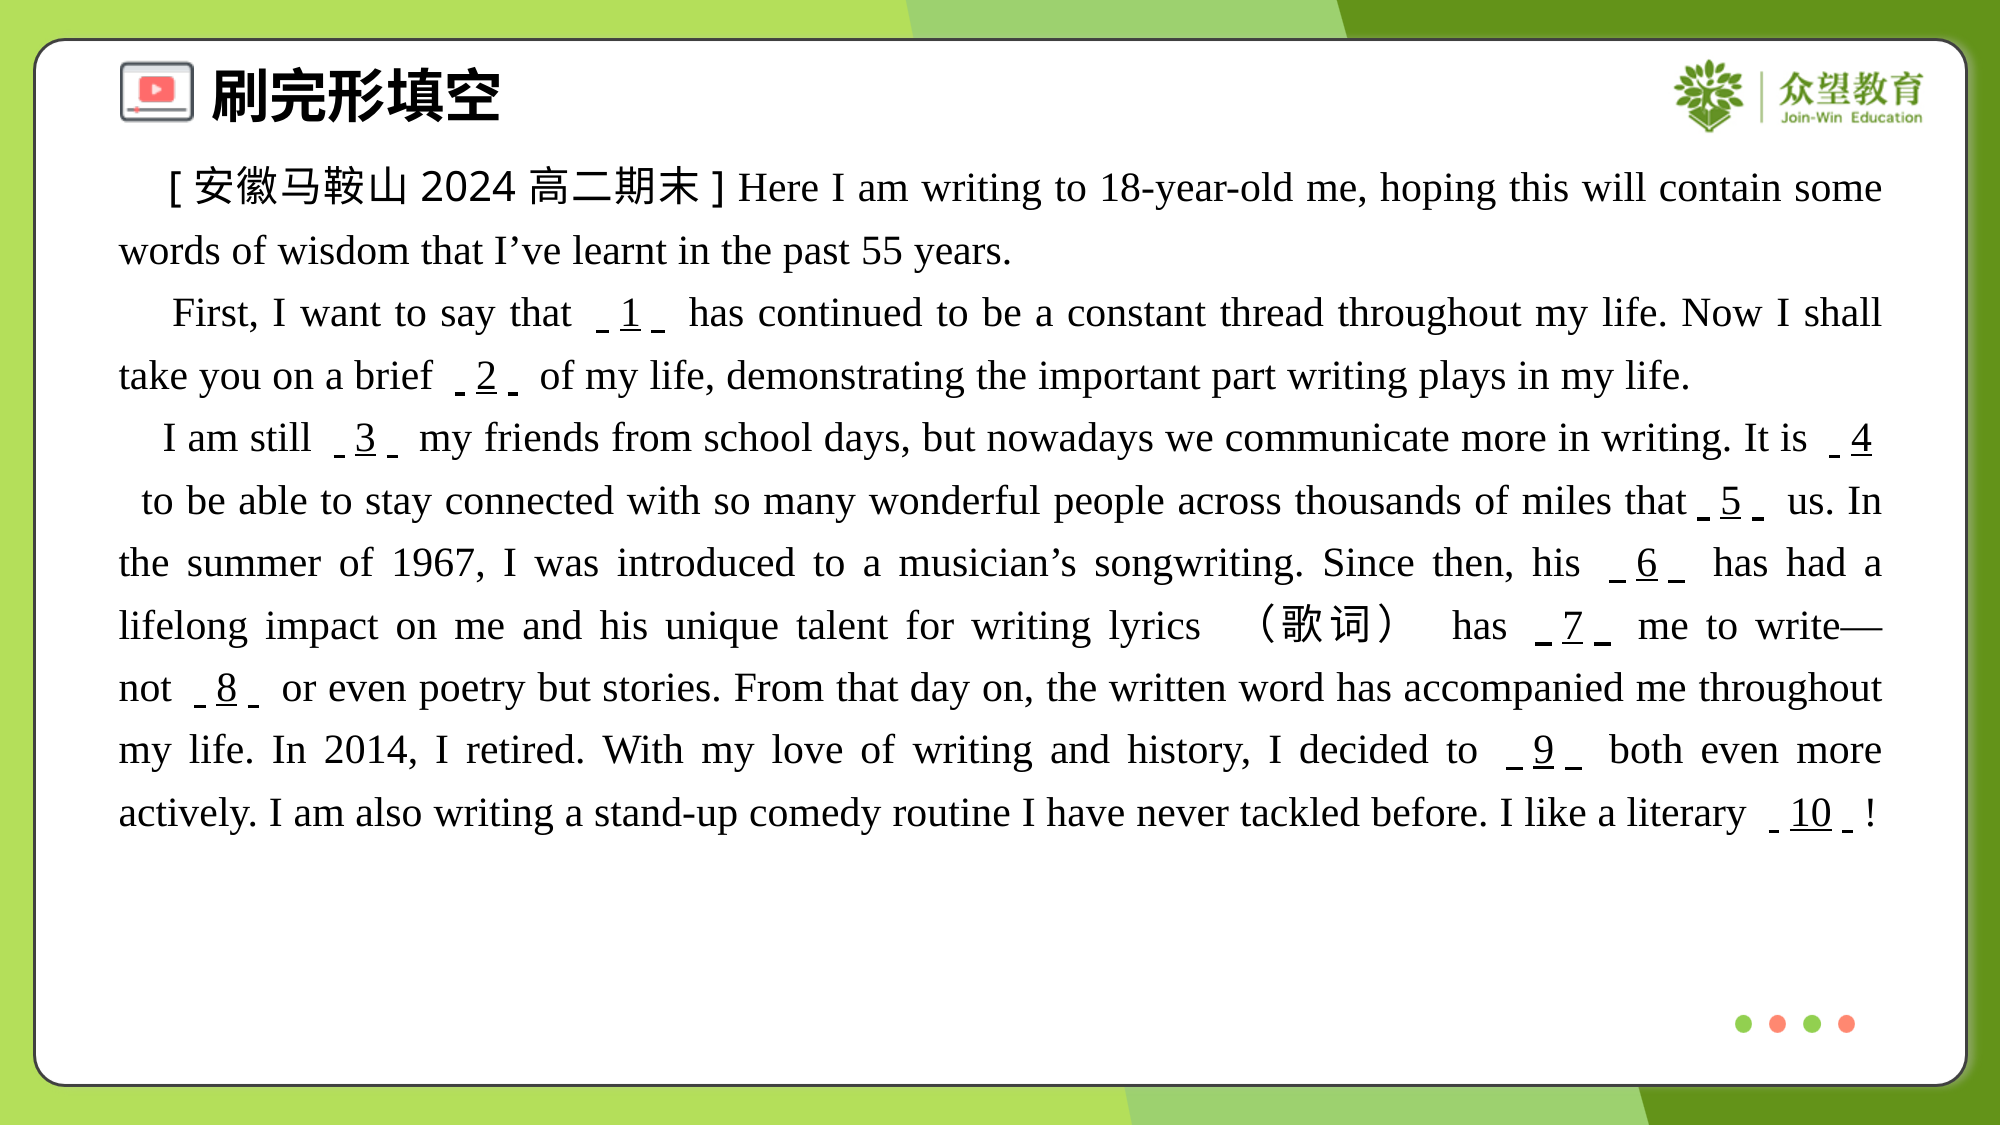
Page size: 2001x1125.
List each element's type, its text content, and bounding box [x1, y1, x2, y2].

picture [0, 0, 2000, 1125]
text_box [安徽马鞍山2024高二期末] Here I am writing to 18-year-old me, hoping this will contain some words of wisdom that I’ve learnt in the past 55 years. First, I want to say that . .1. . has continued to be a constant thread throughout my life. Now I shall take you on a brief . .2. . of my life, demonstrating the important part writing plays in my life. I am still . .3. . my friends from school days, but nowadays we communicate more in writing. It is . .4. . to be able to stay connected with so many wonderful people across thousands of miles that. .5. . us. In the summer of 1967, I was introduced to a musician’s songwriting. Since then, his . .6. . has had a lifelong impact on me and his unique talent for writing lyrics （歌词） has . .7. . me to write—not . .8. . or even poetry but stories. From that day on, the written word has accompanied me throughout my life. In 2014, I retired. With my love of writing and history, I decided to . .9. . both even more actively. I am also writing a stand-up comedy routine I have never tackled before. I like a literary . .10. .! [118, 147, 1883, 961]
